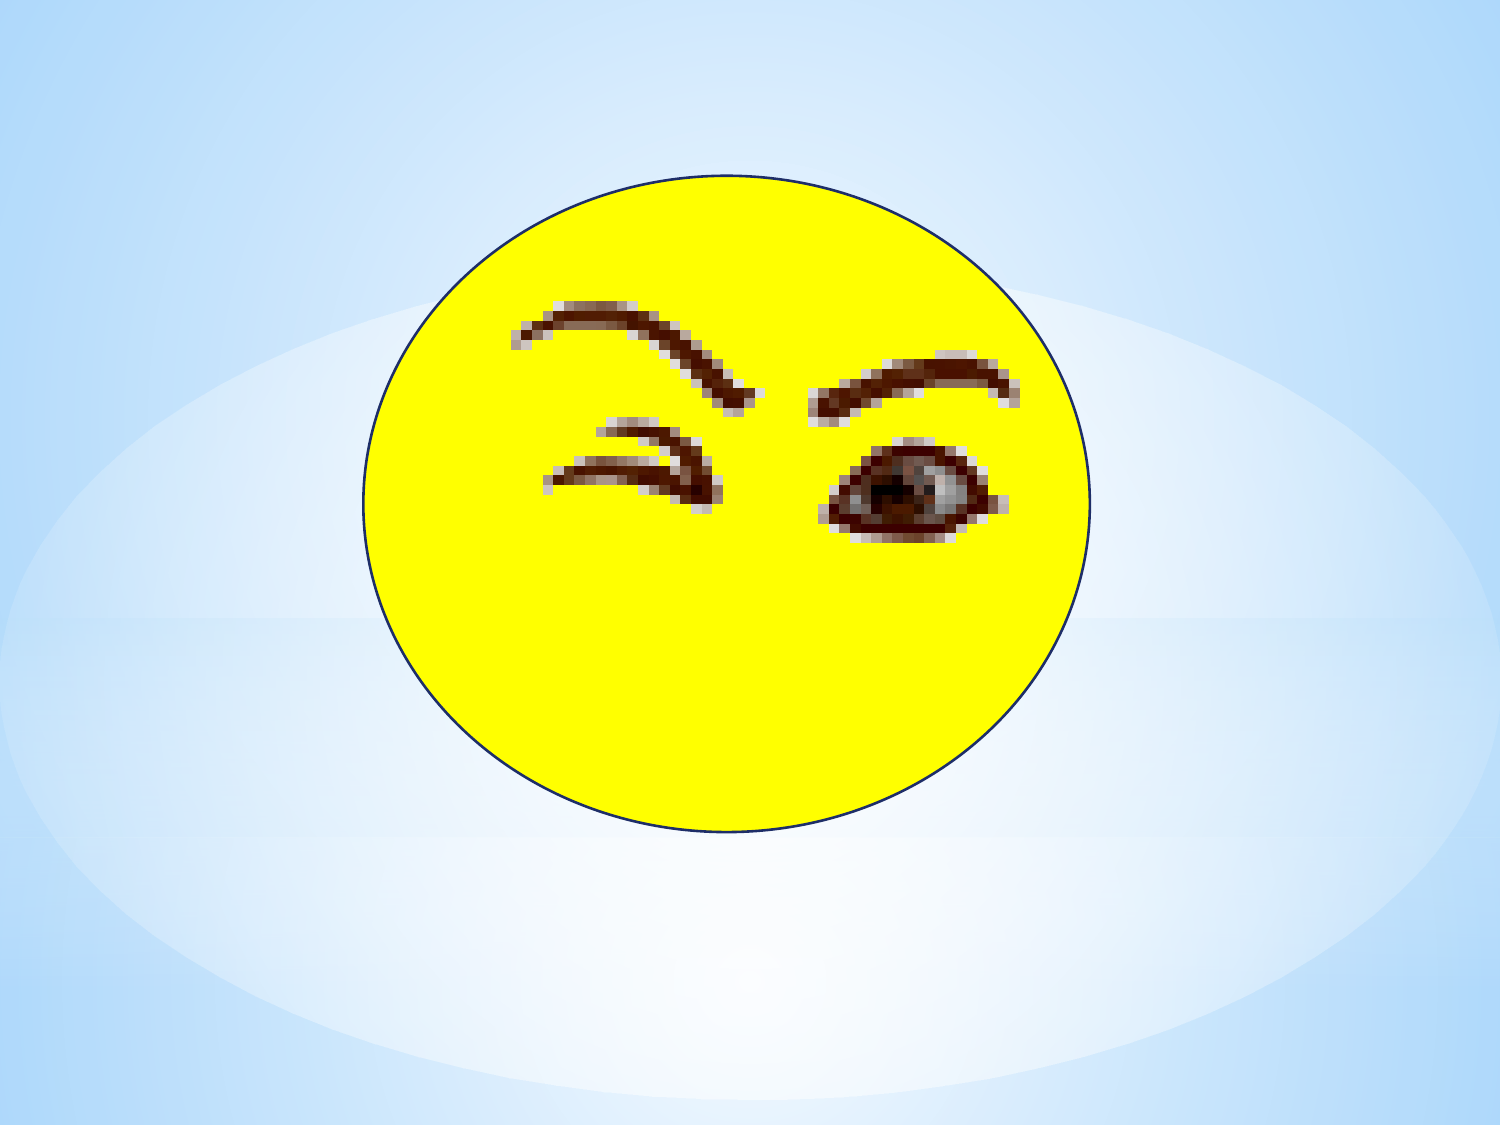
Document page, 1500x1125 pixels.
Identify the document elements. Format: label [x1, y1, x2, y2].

picture [490, 234, 1020, 622]
text_box [522, 174, 931, 231]
text_box [362, 258, 1092, 834]
